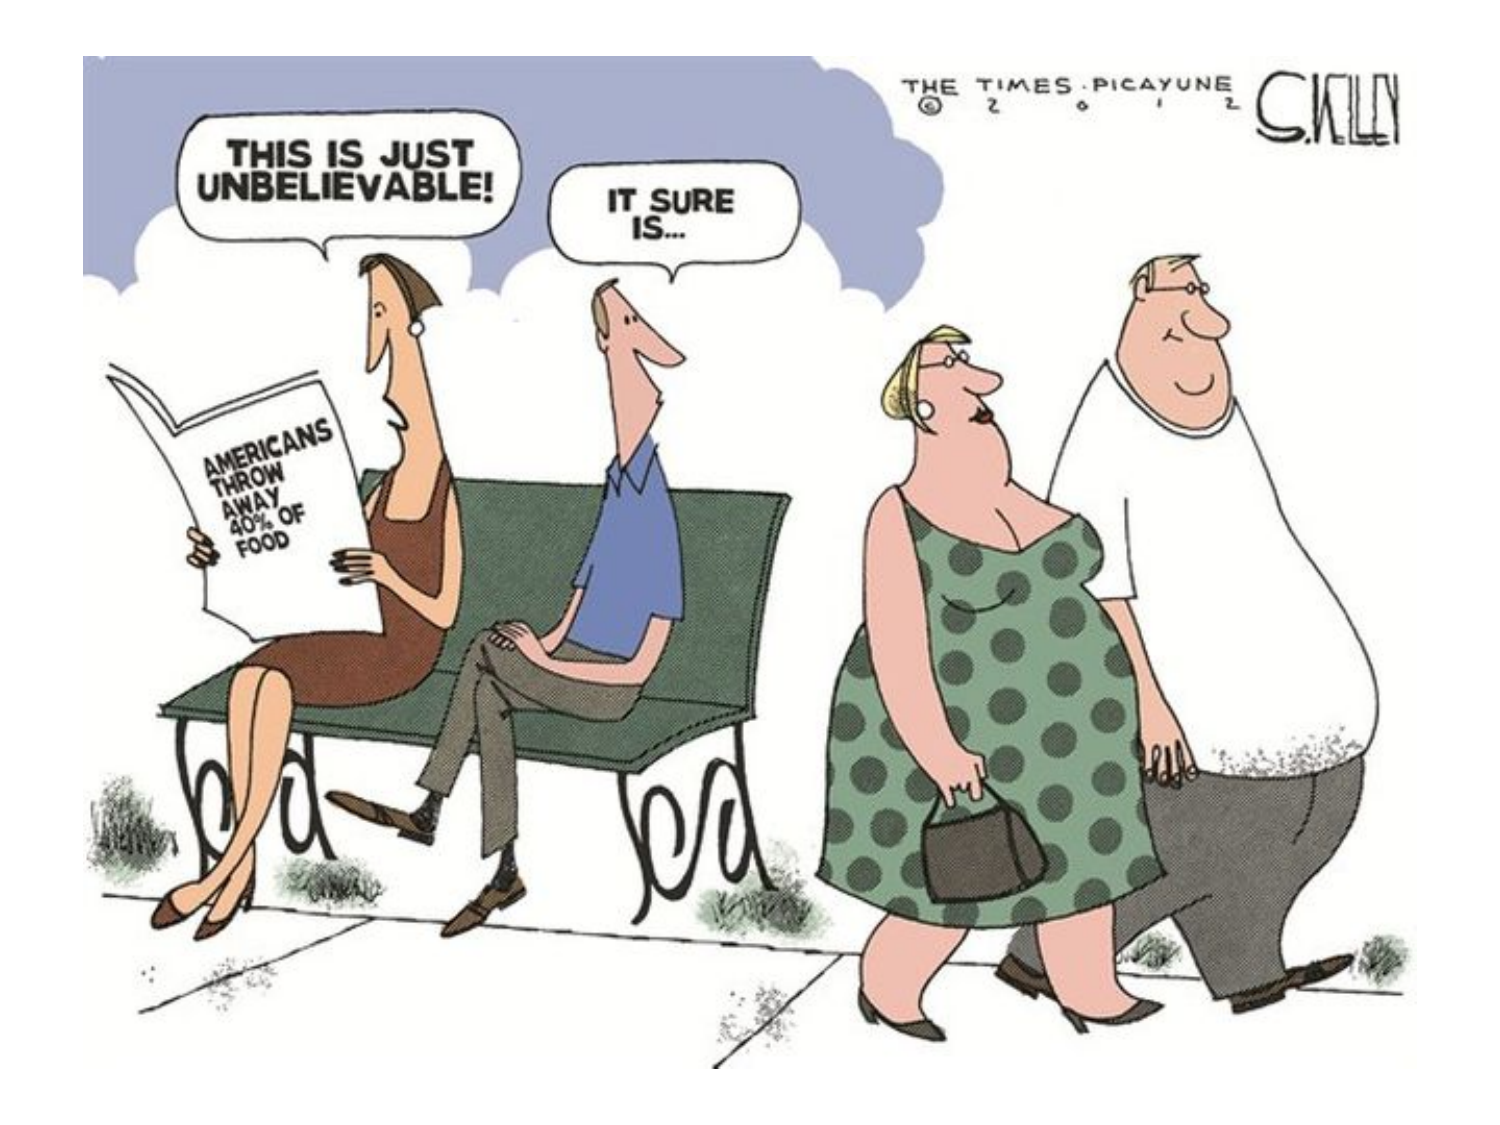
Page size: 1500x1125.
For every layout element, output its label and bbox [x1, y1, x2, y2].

picture [83, 56, 1417, 1069]
